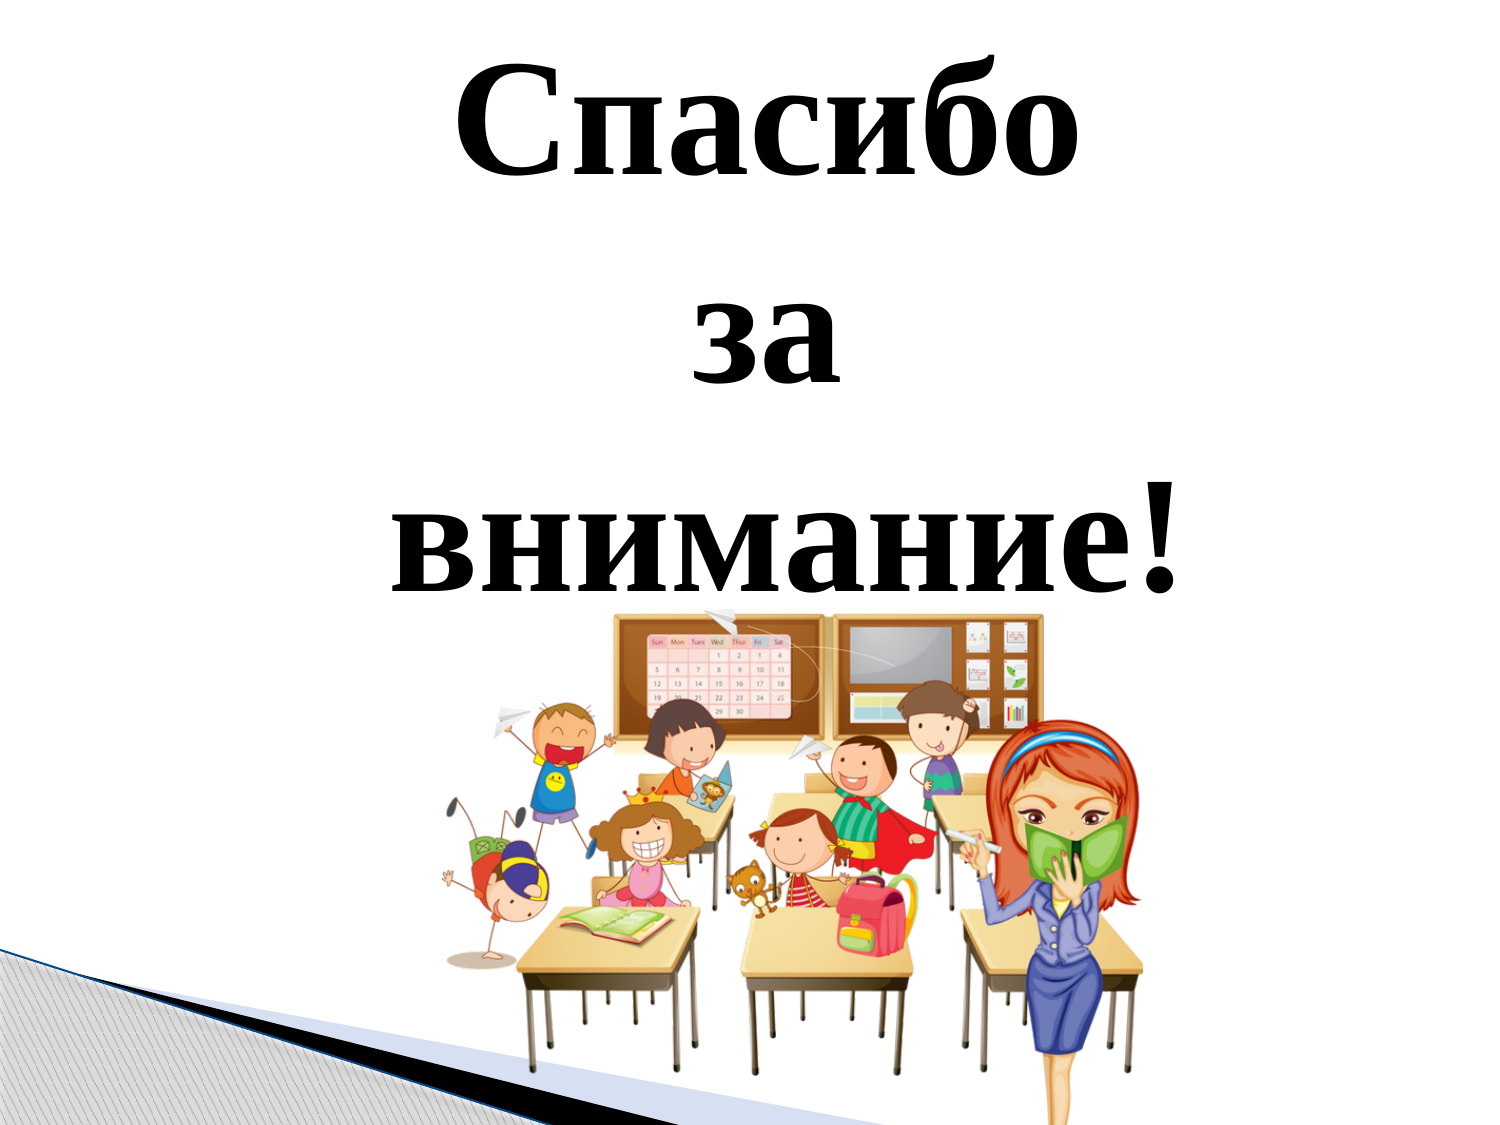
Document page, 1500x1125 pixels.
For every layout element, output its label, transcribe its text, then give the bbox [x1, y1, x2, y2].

picture [442, 609, 1144, 1125]
list Спасибо за внимание! [183, 0, 1376, 657]
